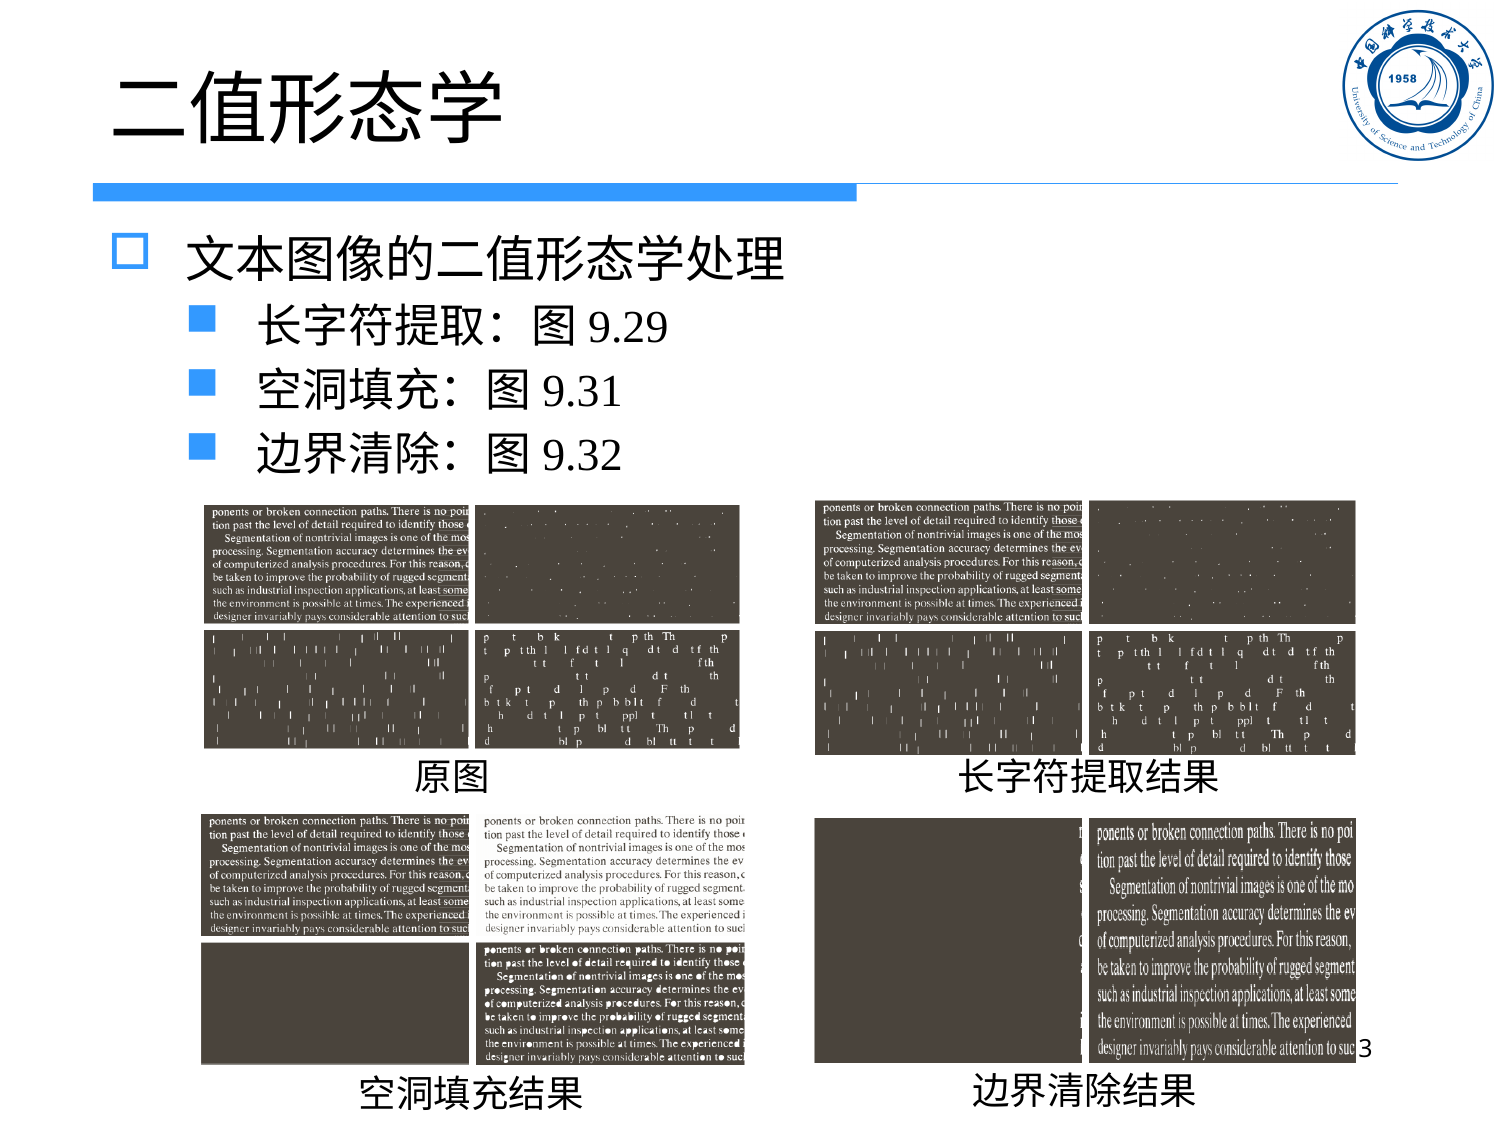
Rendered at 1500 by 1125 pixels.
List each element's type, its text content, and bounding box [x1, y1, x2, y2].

picture [811, 814, 1359, 1067]
slide_number 3 [1213, 1025, 1388, 1100]
list 文本图像的二值形态学处理 长字符提取：图9.29 空洞填充：图9.31 边界清除：图9.32 [92, 220, 1406, 1035]
text_box 边界清除结果 [957, 1075, 1213, 1120]
text_box 长字符提取结果 [942, 768, 1235, 806]
picture [198, 811, 749, 1067]
text_box 原图 [399, 760, 505, 806]
picture [811, 497, 1359, 760]
text_box 空洞填充结果 [343, 1075, 599, 1123]
title 二值形态学 [94, 50, 1407, 161]
picture [1339, 2, 1494, 161]
picture [200, 502, 743, 753]
